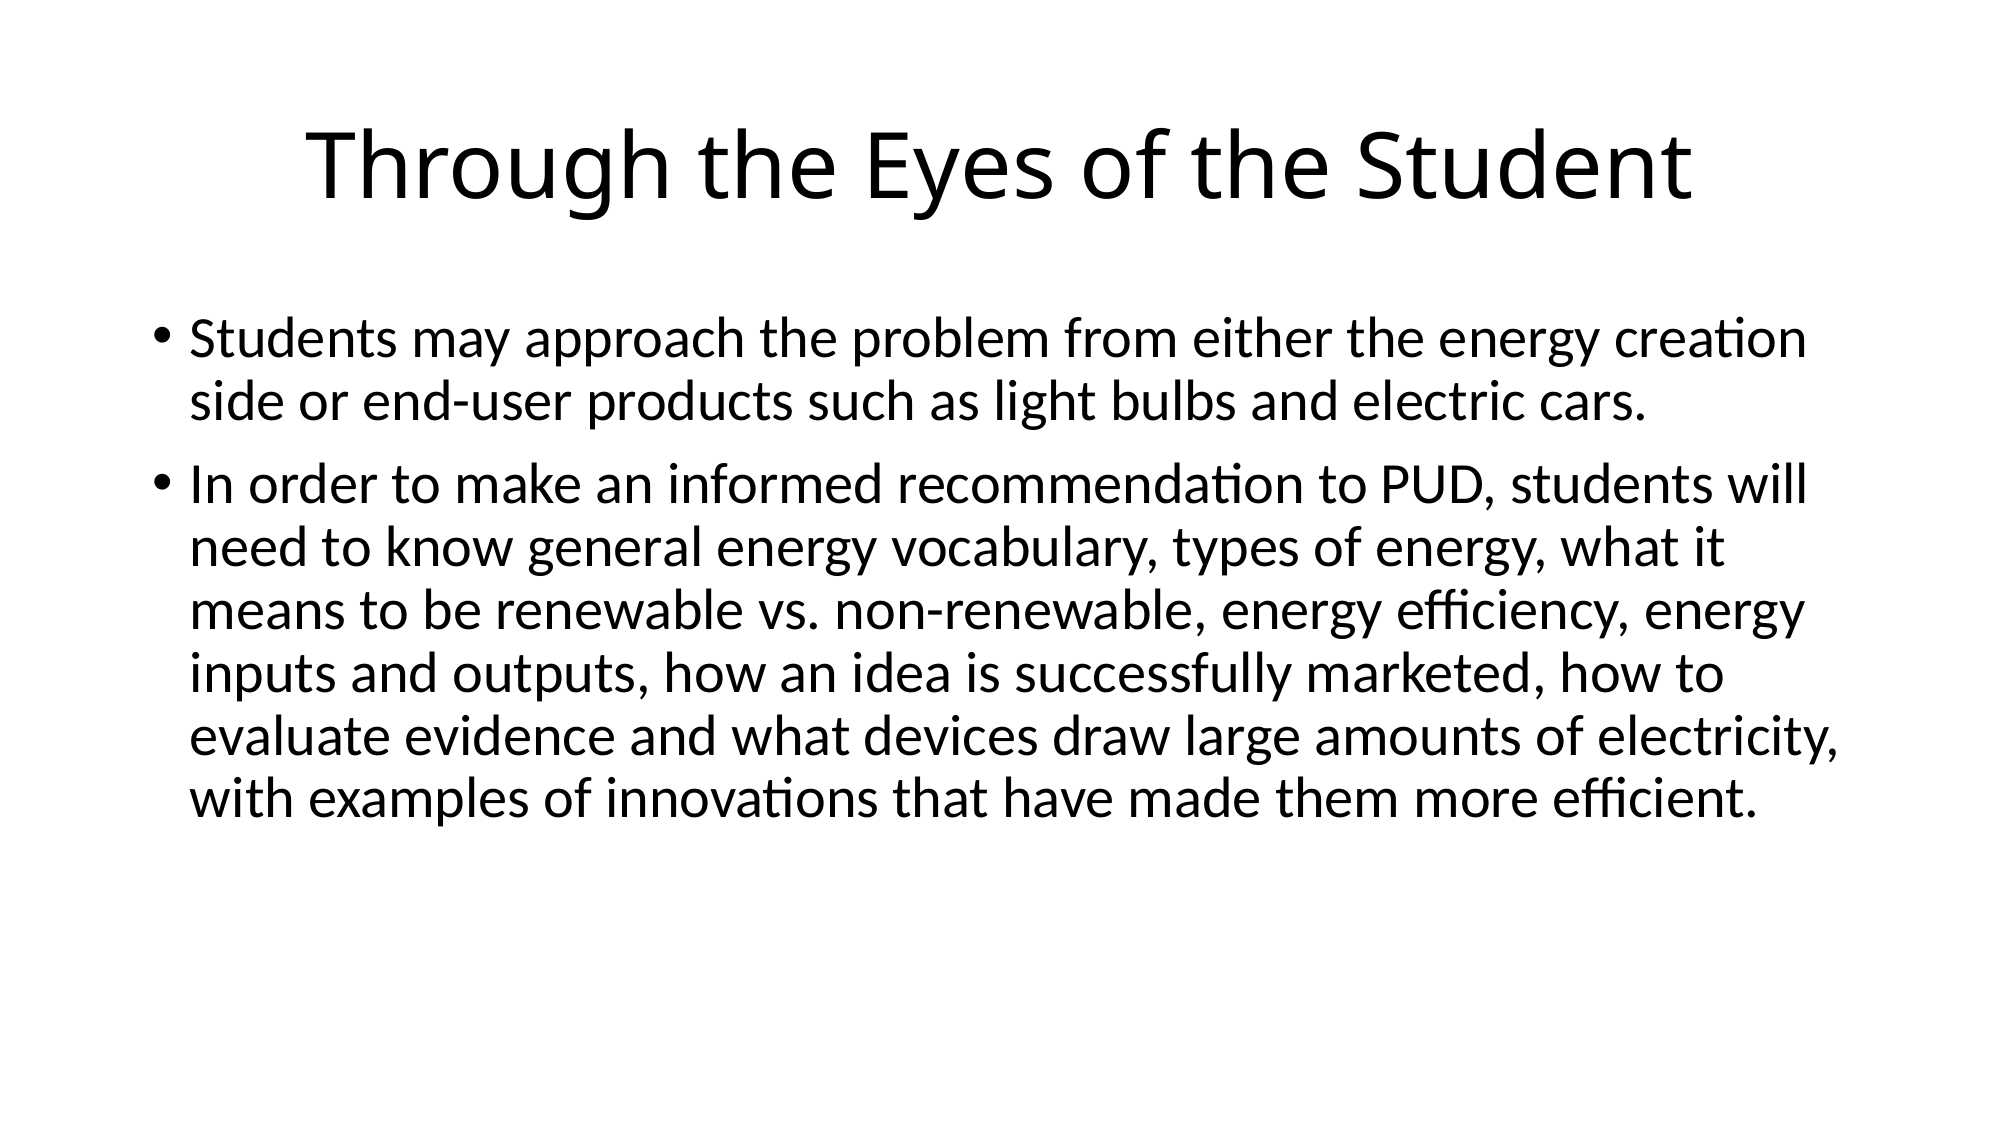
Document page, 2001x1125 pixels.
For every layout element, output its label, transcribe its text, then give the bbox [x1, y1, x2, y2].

list Students may approach the problem from either the energy creation side or end-user products such as light bulbs and electric cars. In order to make an informed recommendation to PUD, students will need to know general energy vocabulary, types of energy, what it means to be renewable vs. non-renewable, energy efficiency, energy inputs and outputs, how an idea is successfully marketed, how to evaluate evidence and what devices draw large amounts of electricity, with examples of innovations that have made them more efficient. [137, 299, 1863, 1014]
title Through the Eyes of the Student [137, 59, 1863, 278]
